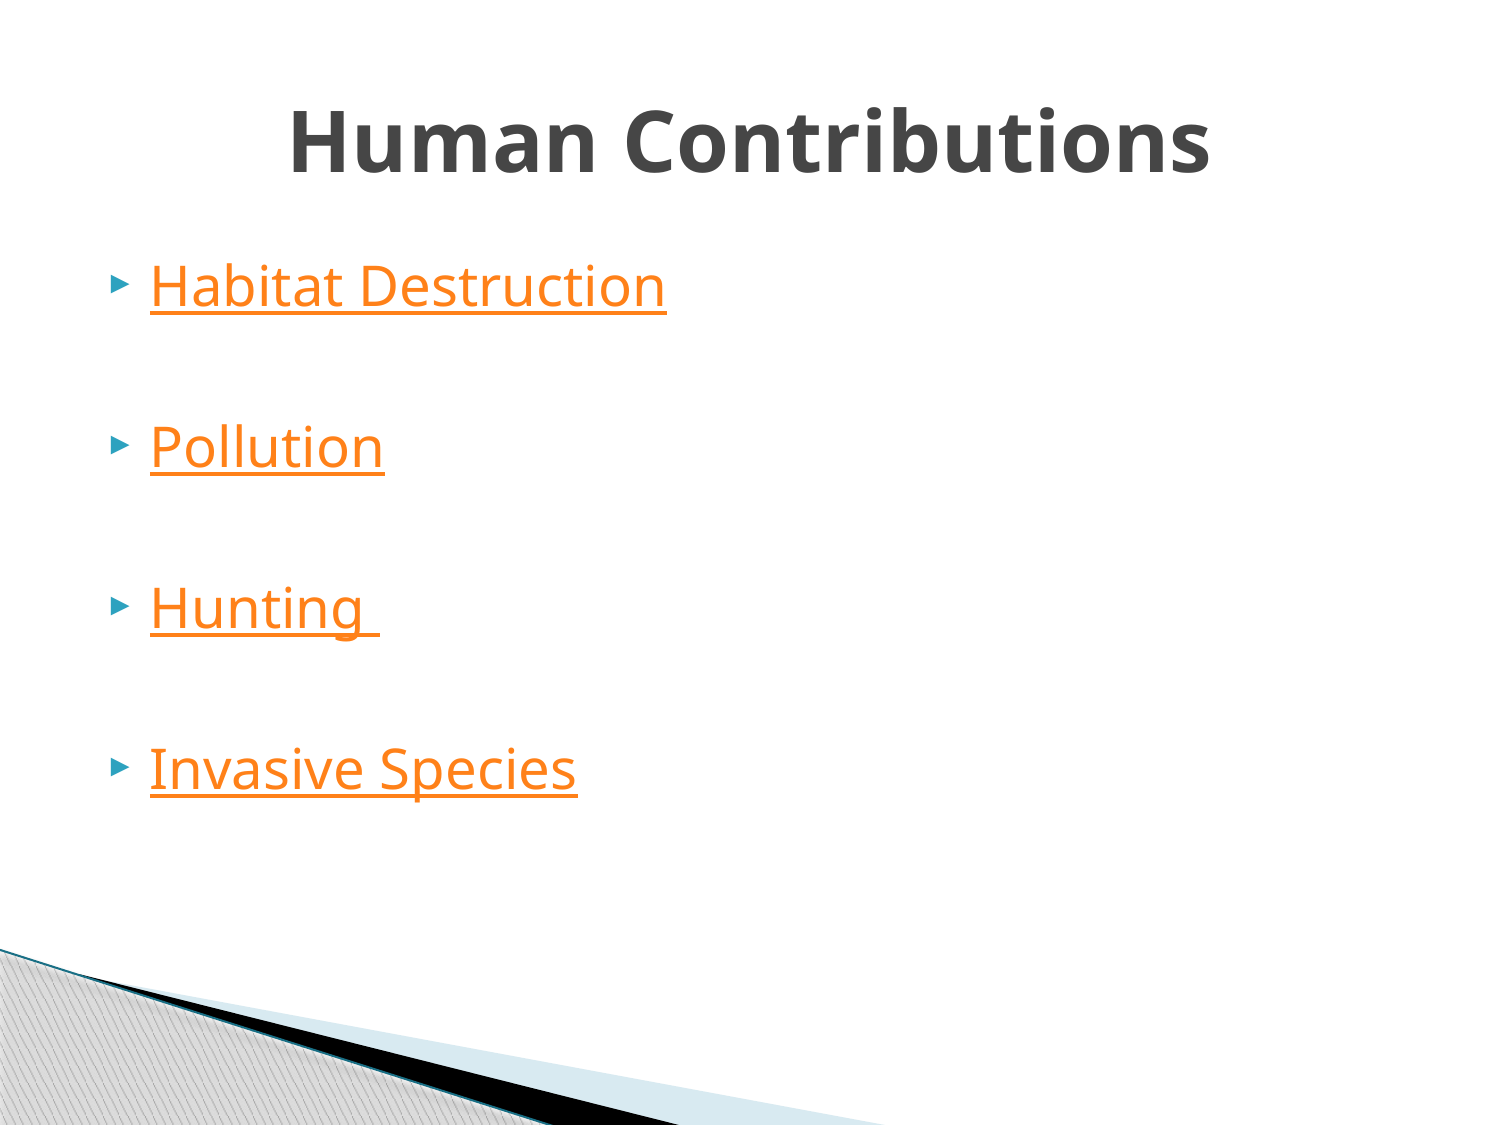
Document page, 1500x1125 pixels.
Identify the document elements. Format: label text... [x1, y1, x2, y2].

title Human Contributions [75, 45, 1425, 233]
list Habitat Destruction Pollution Hunting Invasive Species [75, 243, 1425, 986]
